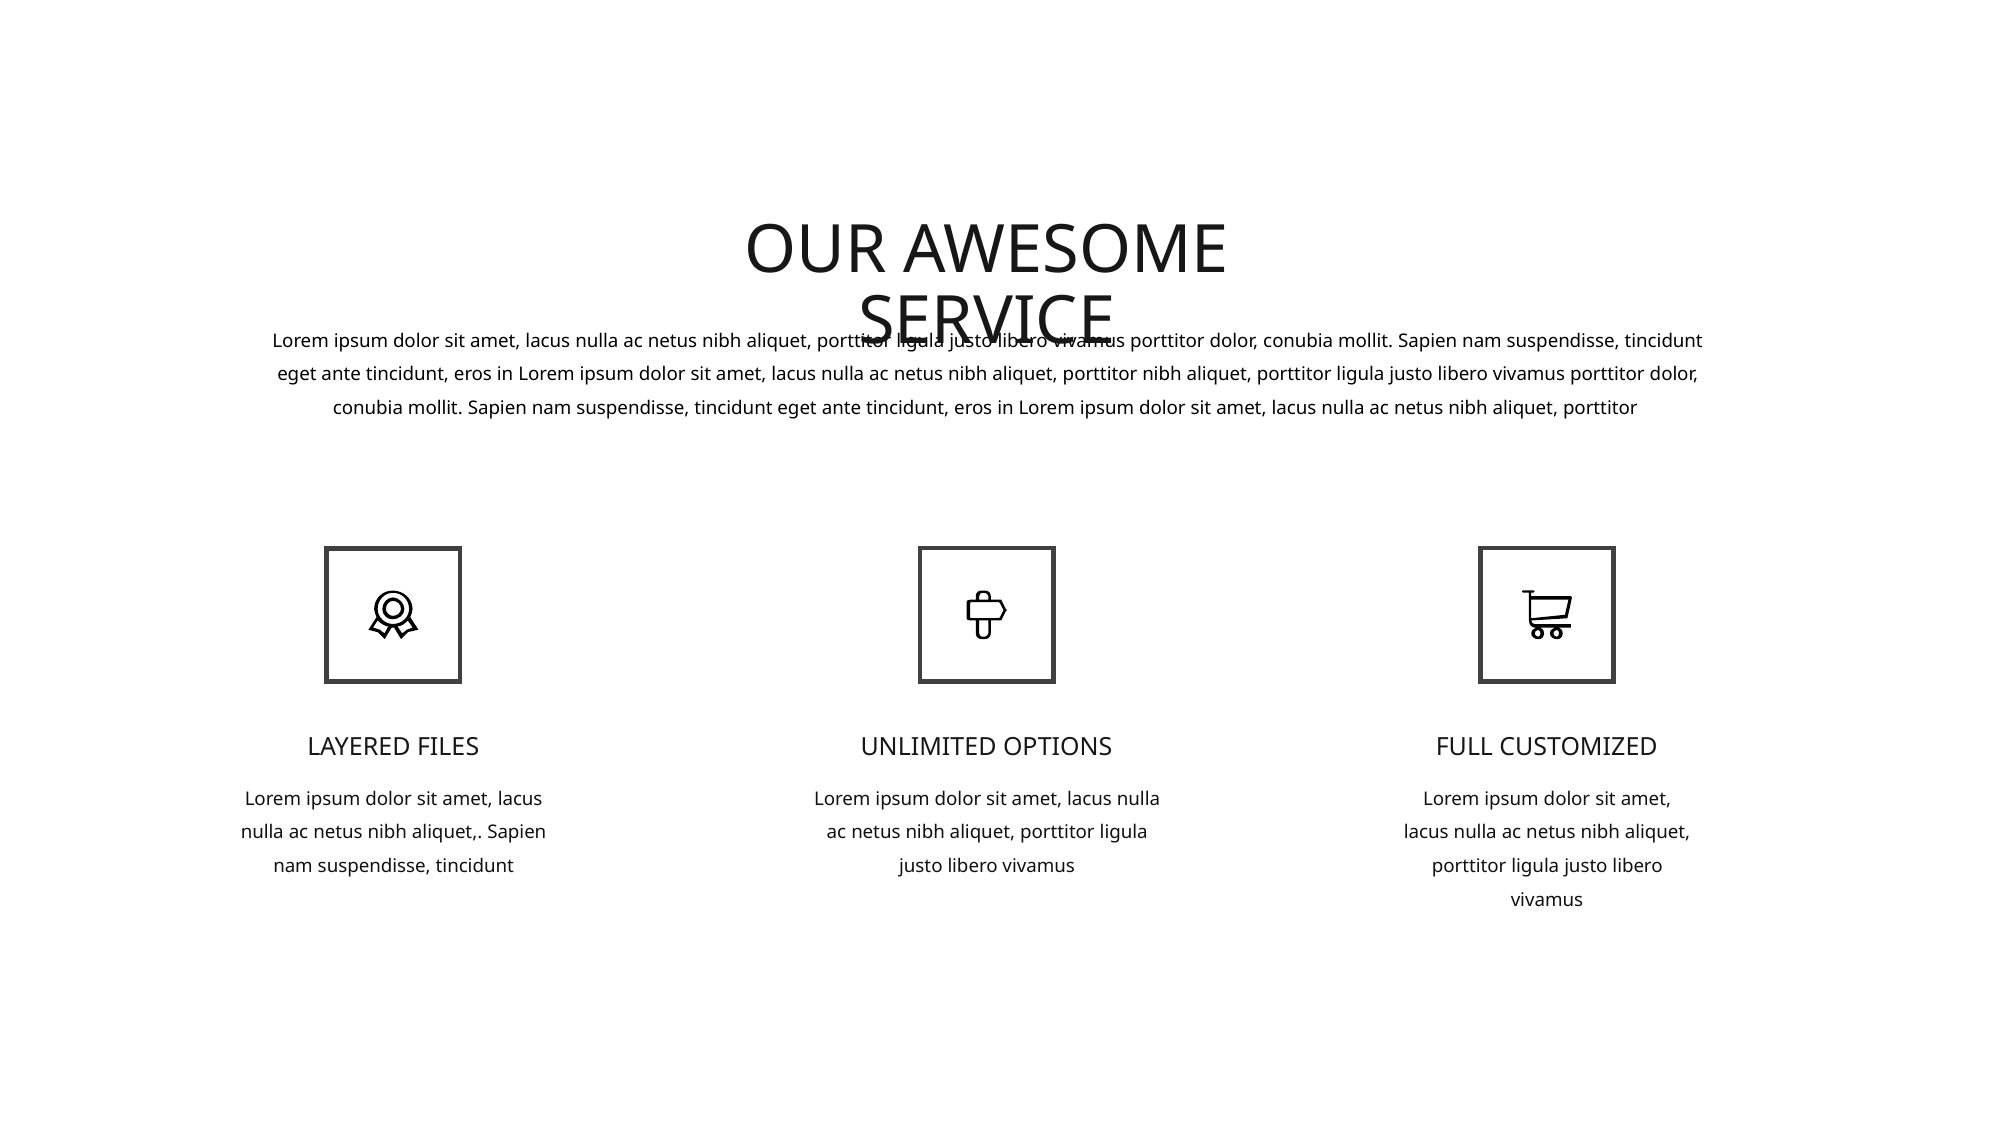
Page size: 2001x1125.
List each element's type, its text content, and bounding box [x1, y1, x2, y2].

text_box OUR AWESOME SERVICE [634, 207, 1340, 310]
text_box LAYERED FILES [284, 722, 503, 768]
text_box Lorem ipsum dolor sit amet, lacus nulla ac netus nibh aliquet,. Sapien nam suspendisse, tincidunt [215, 767, 572, 884]
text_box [920, 548, 1054, 682]
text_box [1480, 548, 1614, 682]
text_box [326, 548, 461, 682]
text_box Lorem ipsum dolor sit amet, lacus nulla ac netus nibh aliquet, porttitor ligula justo libero vivamus [797, 767, 1177, 884]
text_box UNLIMITED OPTIONS [844, 722, 1130, 768]
text_box Lorem ipsum dolor sit amet, lacus nulla ac netus nibh aliquet, porttitor ligula justo libero vivamus [1385, 767, 1709, 918]
text_box FULL CUSTOMIZED [1418, 722, 1676, 768]
text_box Lorem ipsum dolor sit amet, lacus nulla ac netus nibh aliquet, porttitor ligula justo libero vivamus porttitor dolor, conubia mollit. Sapien nam suspendisse, tincidunt eget ante tincidunt, eros in Lorem ipsum dolor sit amet, lacus nulla ac netus nibh aliquet, porttitor nibh aliquet, porttitor ligula justo libero vivamus porttitor dolor, conubia mollit. Sapien nam suspendisse, tincidunt eget ante tincidunt, eros in Lorem ipsum dolor sit amet, lacus nulla ac netus nibh aliquet, porttitor [251, 309, 1723, 426]
